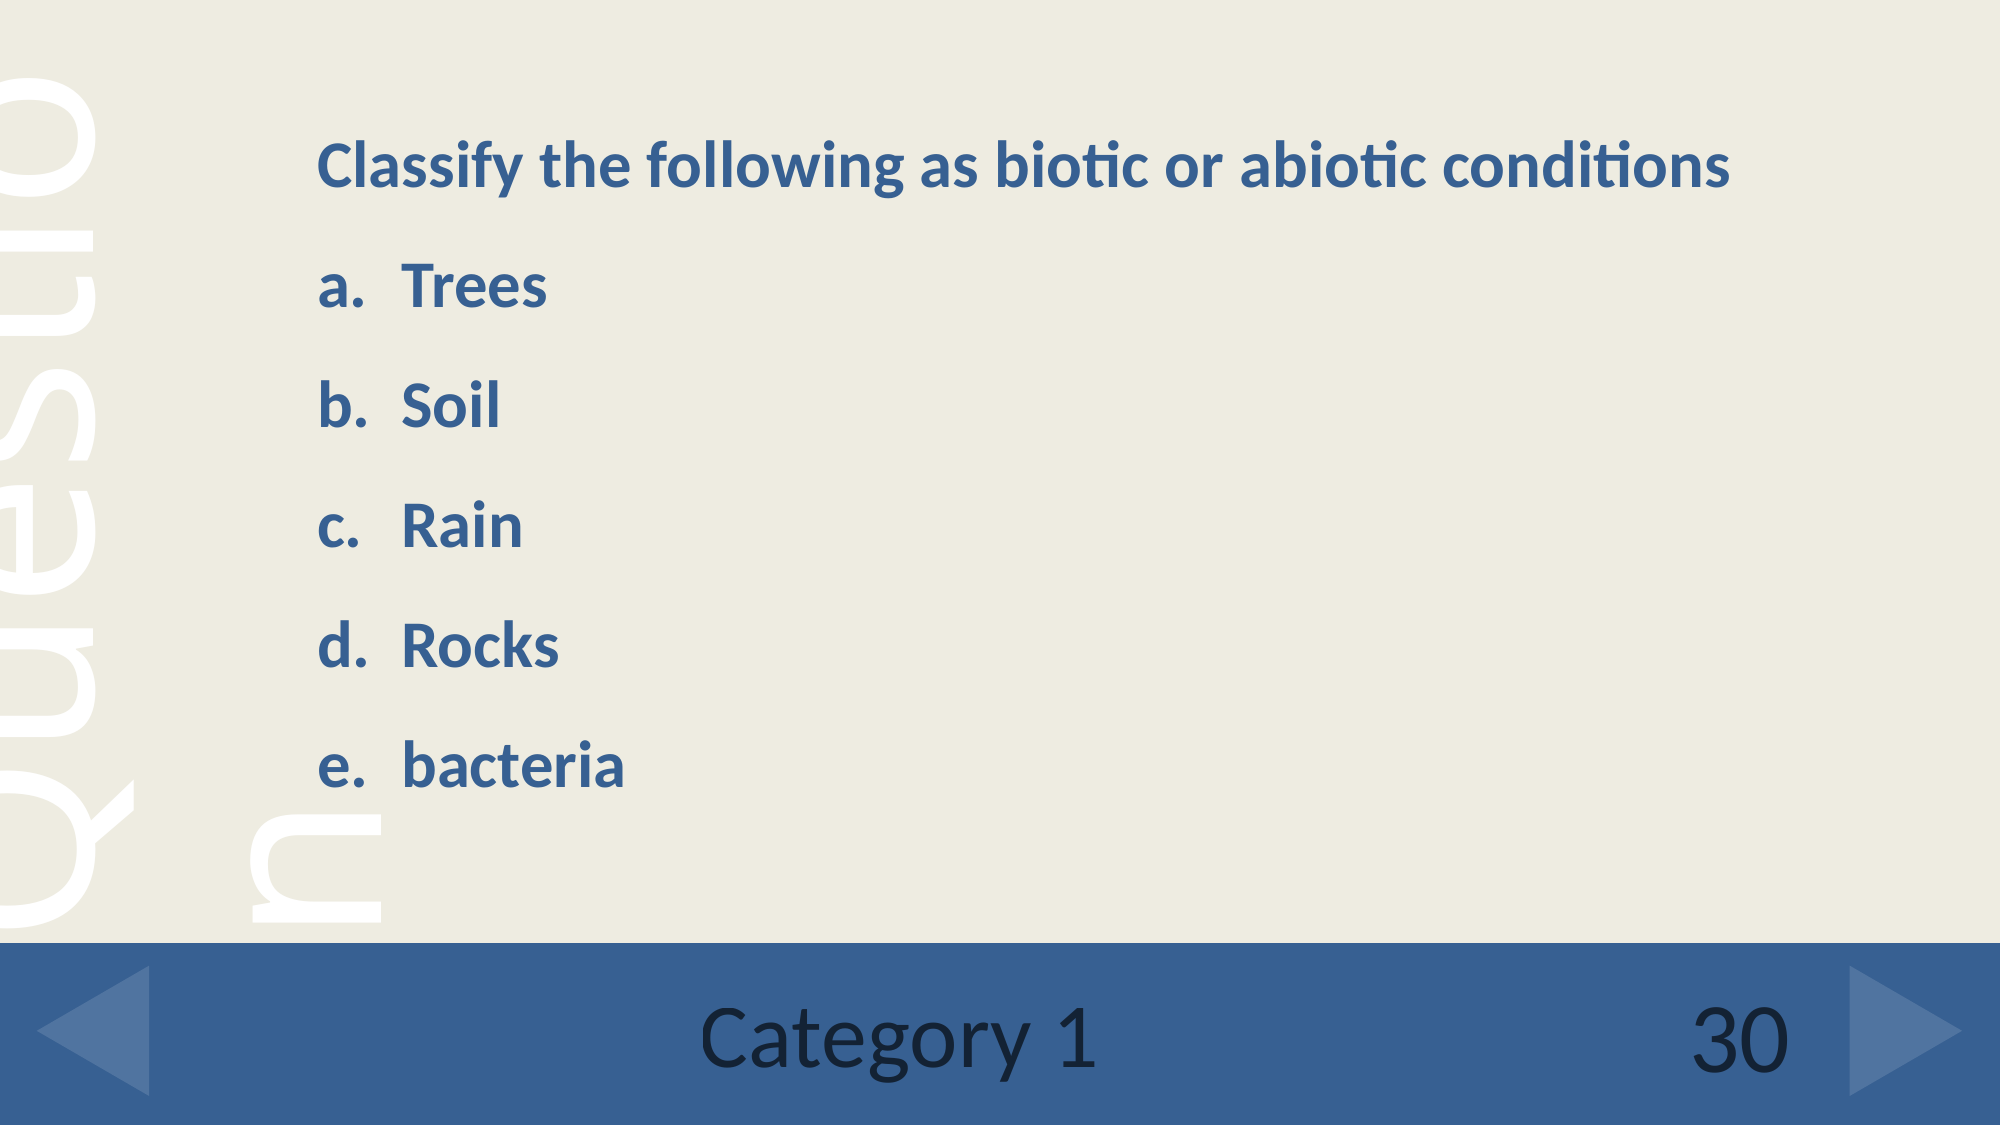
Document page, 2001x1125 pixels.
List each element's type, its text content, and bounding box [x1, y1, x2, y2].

title Category 1 [0, 937, 1800, 1125]
list Classify the following as biotic or abiotic conditions Trees Soil Rain Rocks bacteria [302, 111, 1935, 850]
list 30 [1800, 967, 1806, 1097]
